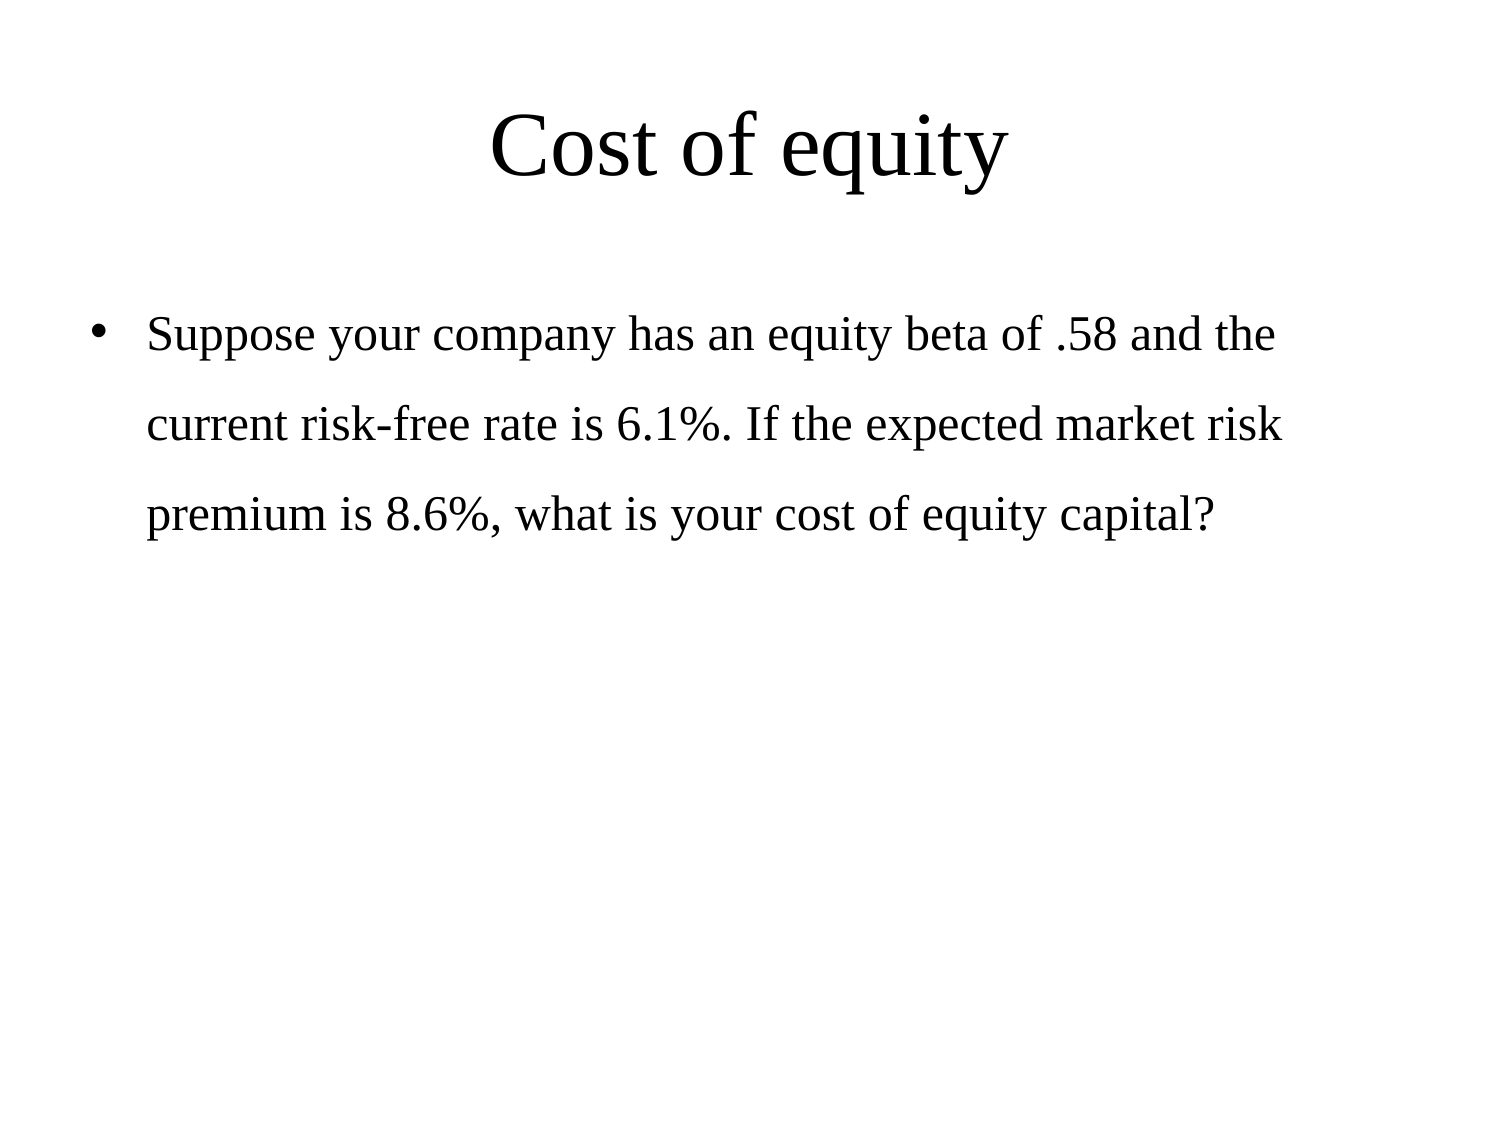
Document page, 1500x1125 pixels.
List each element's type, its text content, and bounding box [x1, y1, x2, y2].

title Cost of equity [75, 45, 1425, 233]
list Suppose your company has an equity beta of .58 and the current risk-free rate is 6.1%. If the expected market risk premium is 8.6%, what is your cost of equity capital? [75, 262, 1425, 1005]
